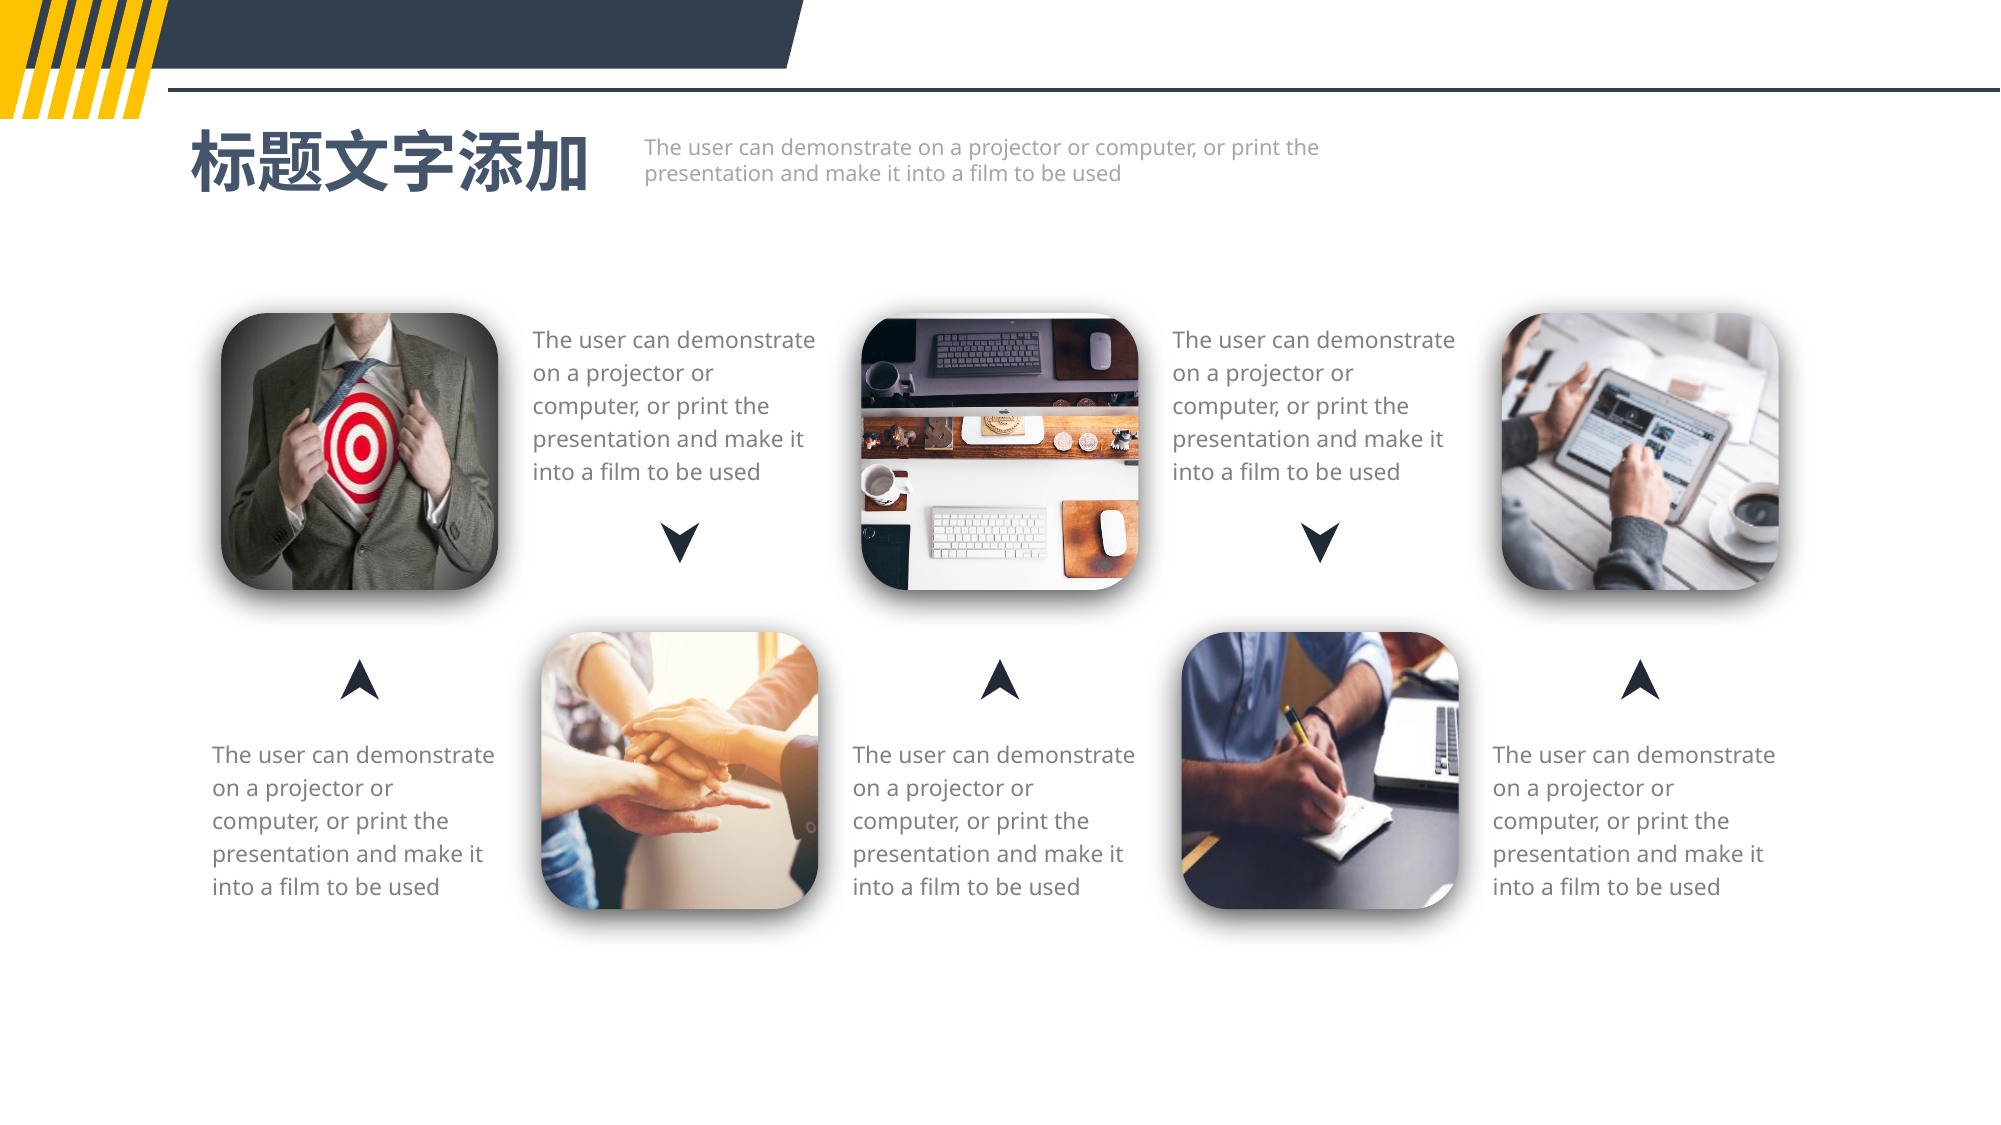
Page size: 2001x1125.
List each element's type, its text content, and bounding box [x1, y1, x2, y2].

text_box The user can demonstrate on a projector or computer, or print the presentation and make it into a film to be used [197, 727, 518, 908]
text_box The user can demonstrate on a projector or computer, or print the presentation and make it into a film to be used [837, 727, 1158, 908]
picture [541, 632, 819, 910]
text_box [1618, 656, 1663, 703]
text_box 标题文字添加 [175, 112, 606, 207]
text_box [169, 0, 805, 70]
text_box [1298, 519, 1343, 566]
text_box The user can demonstrate on a projector or computer, or print the presentation and make it into a film to be used [517, 313, 838, 493]
text_box [337, 656, 382, 703]
text_box [657, 519, 702, 566]
picture [1501, 313, 1779, 590]
text_box The user can demonstrate on a projector or computer, or print the presentation and make it into a film to be used [1157, 313, 1478, 493]
text_box [978, 656, 1022, 703]
picture [221, 313, 499, 590]
picture [861, 313, 1139, 590]
text_box The user can demonstrate on a projector or computer, or print the presentation and make it into a film to be used [629, 125, 1463, 194]
text_box The user can demonstrate on a projector or computer, or print the presentation and make it into a film to be used [1478, 727, 1798, 908]
picture [1181, 632, 1459, 910]
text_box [0, 0, 169, 119]
